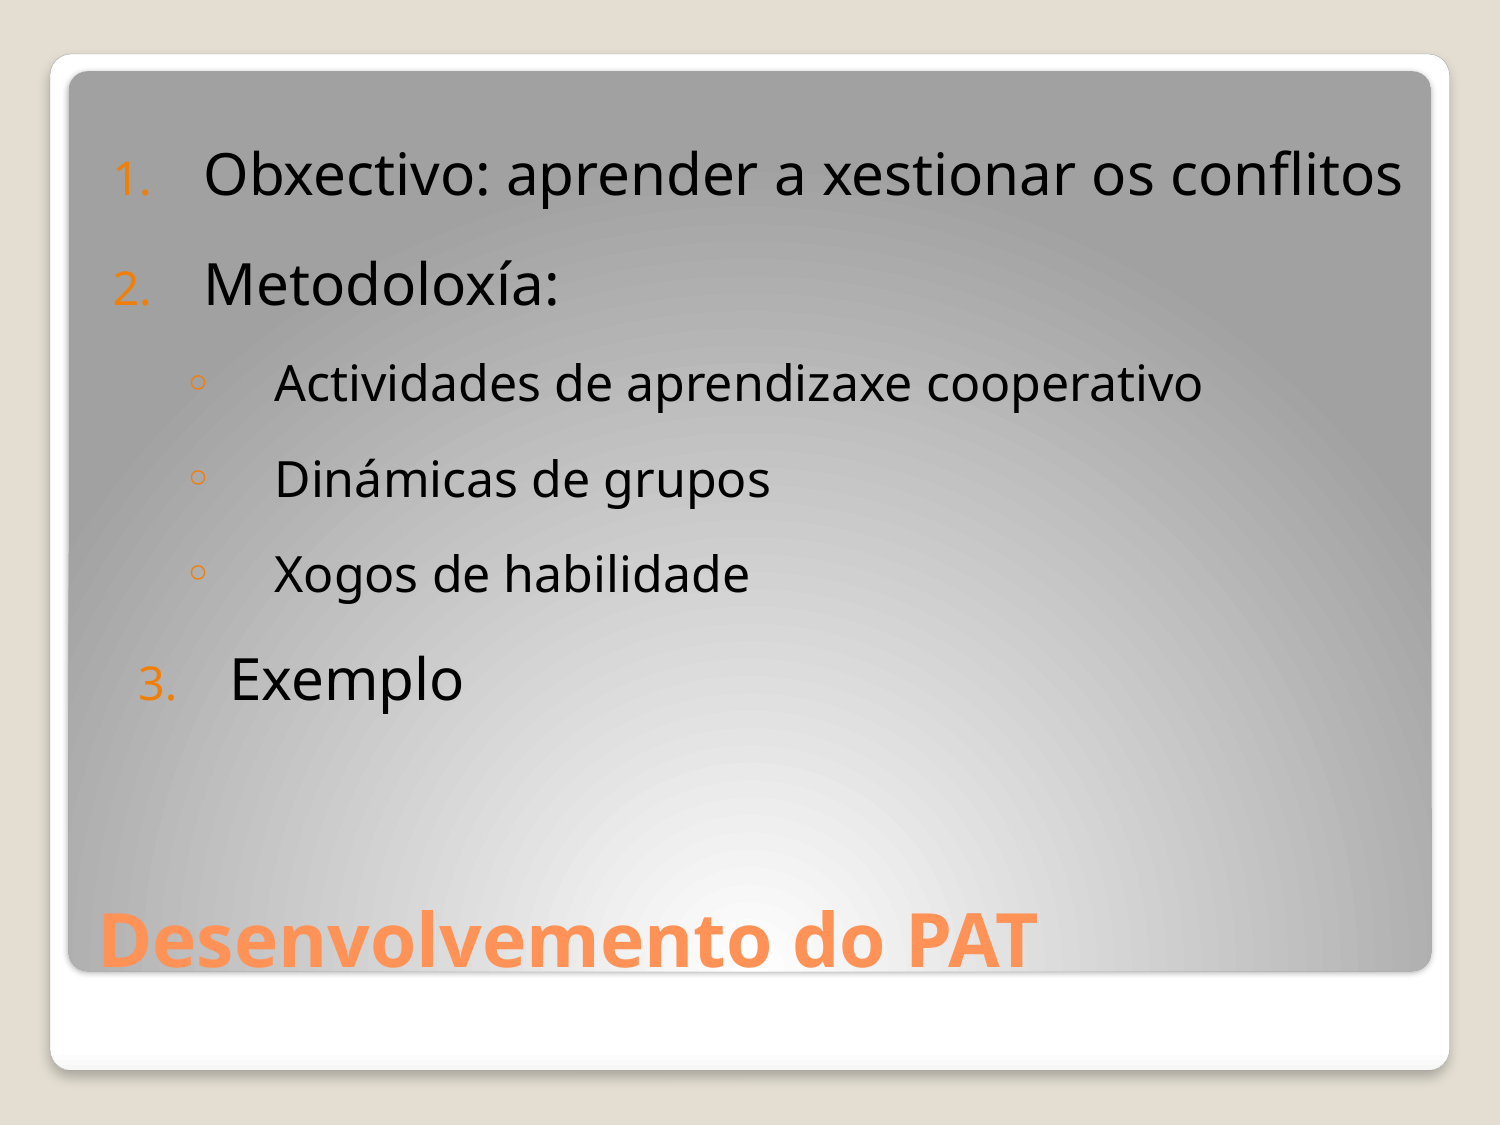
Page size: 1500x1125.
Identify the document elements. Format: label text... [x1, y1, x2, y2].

title Desenvolvemento do PAT [82, 817, 1425, 990]
list Obxectivo: aprender a xestionar os conflitos Metodoloxía: Actividades de aprendizaxe cooperativo Dinámicas de grupos Xogos de habilidade Exemplo [82, 86, 1425, 774]
